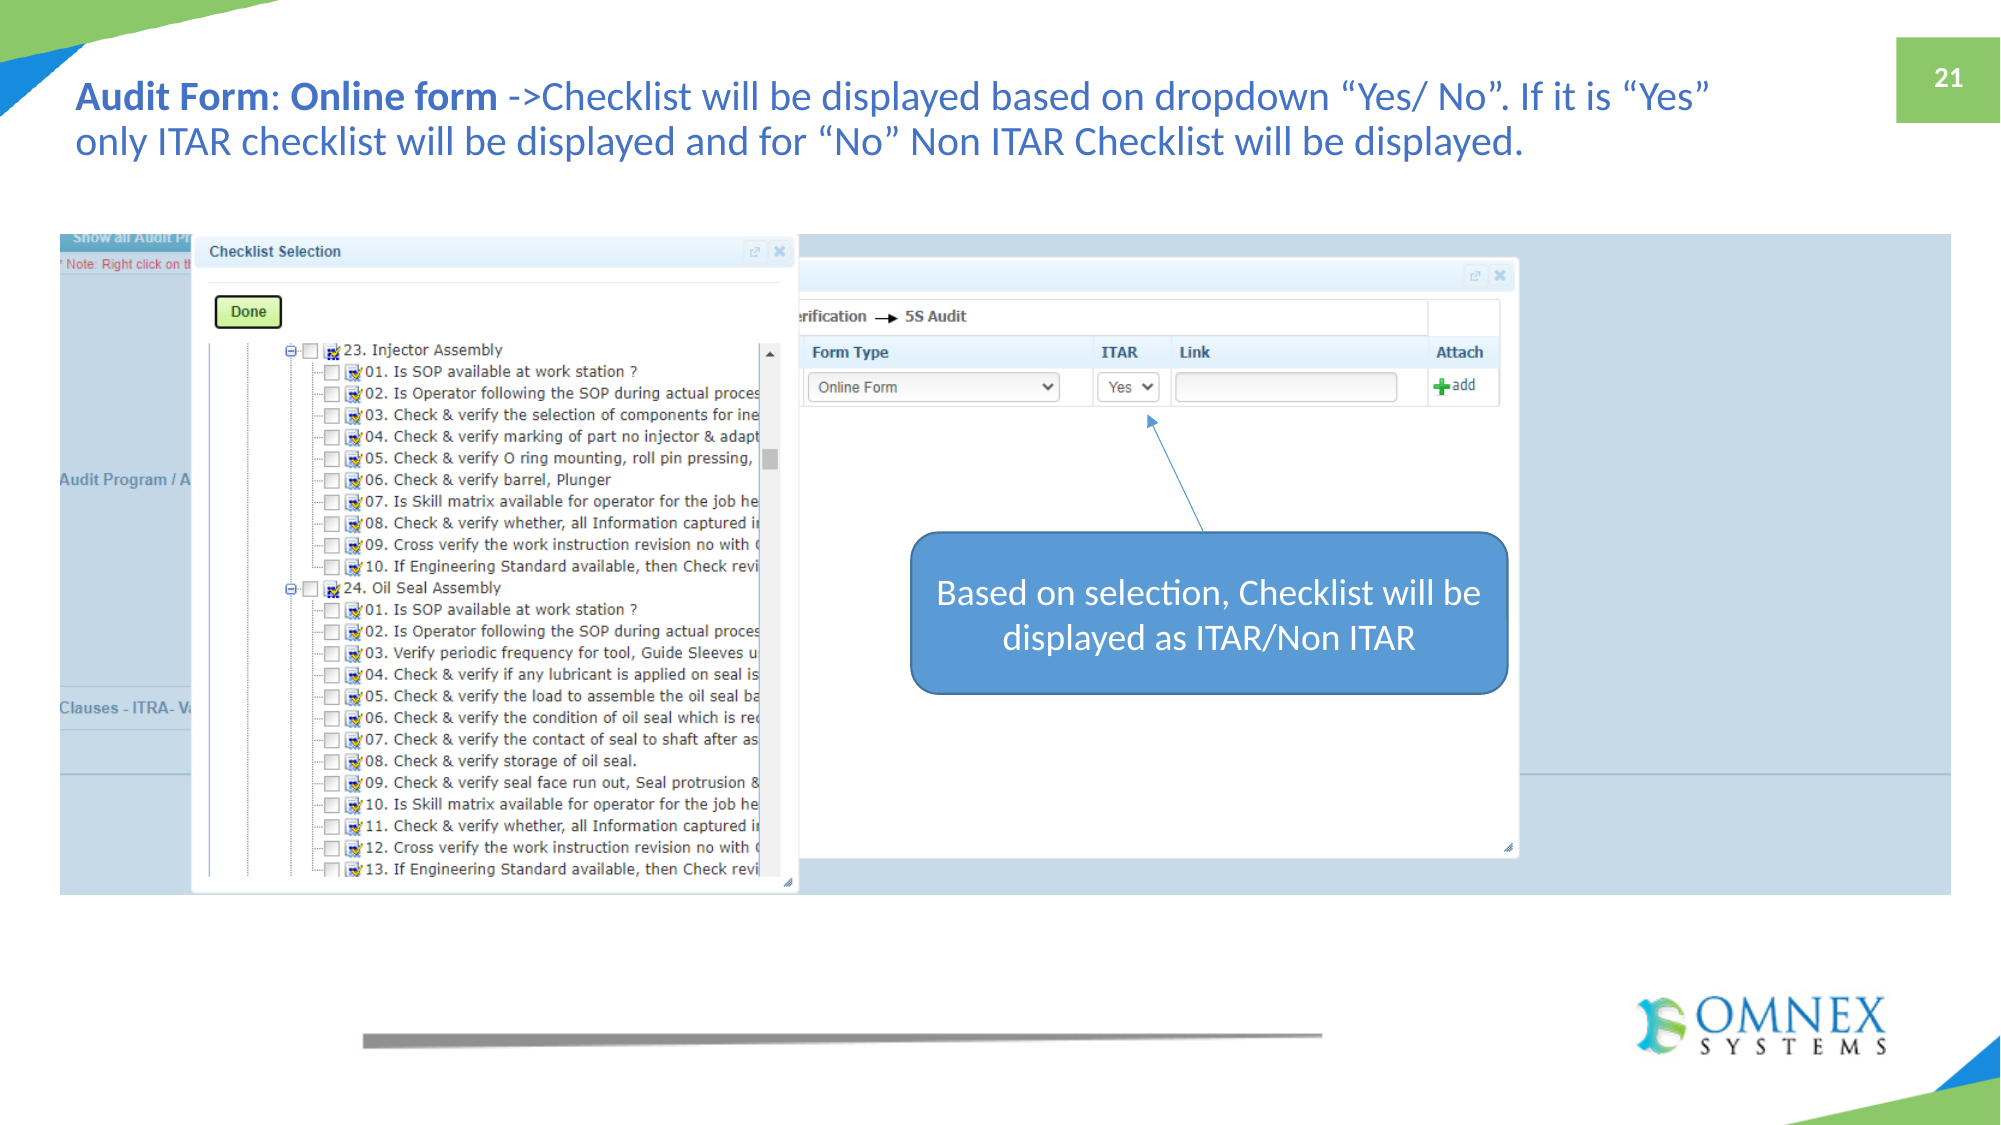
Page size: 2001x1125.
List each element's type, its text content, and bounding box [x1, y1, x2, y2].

picture [349, 1013, 1354, 1062]
picture [0, 0, 283, 117]
picture [60, 234, 1951, 895]
slide_number 21 [1919, 46, 2000, 106]
title Audit Form: Online form ->Checklist will be displayed based on dropdown “Yes/ No”. If it is “Yes” only ITAR checklist will be displayed and for “No” Non ITAR Checklist will be displayed. [60, 10, 1786, 228]
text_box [1147, 414, 1204, 533]
picture [1616, 978, 2001, 1125]
